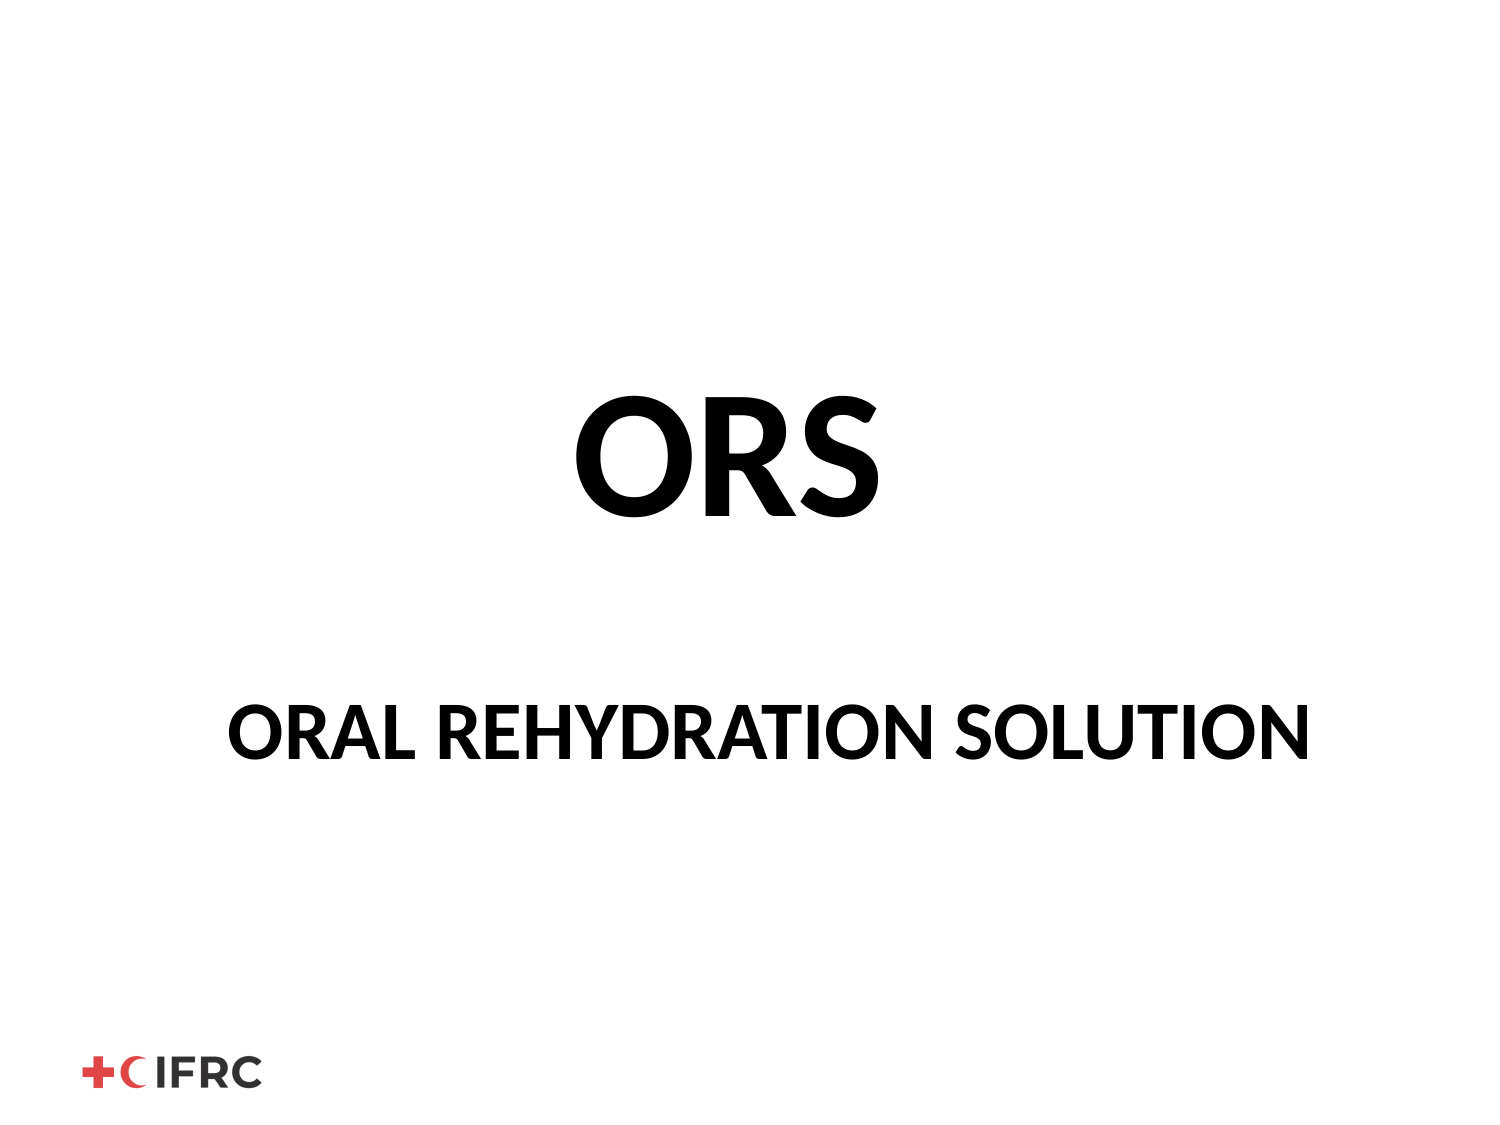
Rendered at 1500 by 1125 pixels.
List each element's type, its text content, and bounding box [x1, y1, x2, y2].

picture [68, 1042, 277, 1103]
text_box ORAL REHYDRATION SOLUTION [213, 668, 1328, 784]
title ORS [53, 349, 1404, 538]
